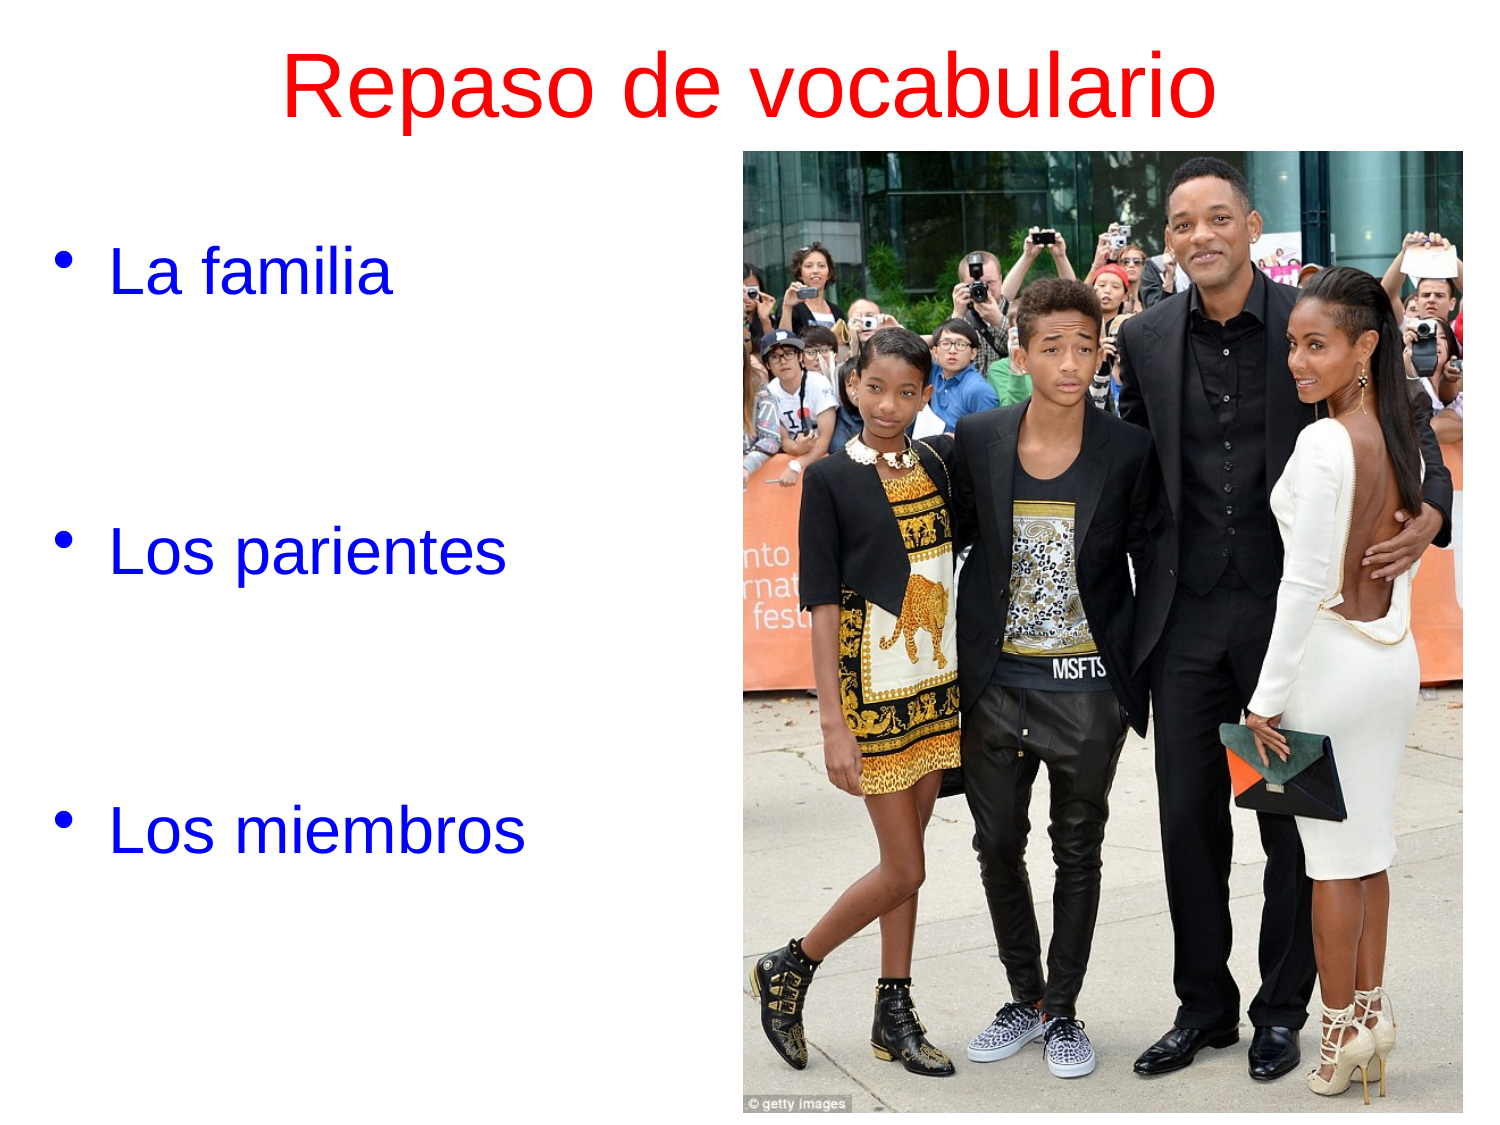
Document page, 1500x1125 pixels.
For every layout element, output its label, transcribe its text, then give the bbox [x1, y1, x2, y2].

list La familia Los parientes Los miembros [37, 220, 737, 963]
title Repaso de vocabulario [75, 0, 1425, 175]
picture [742, 151, 1463, 1113]
